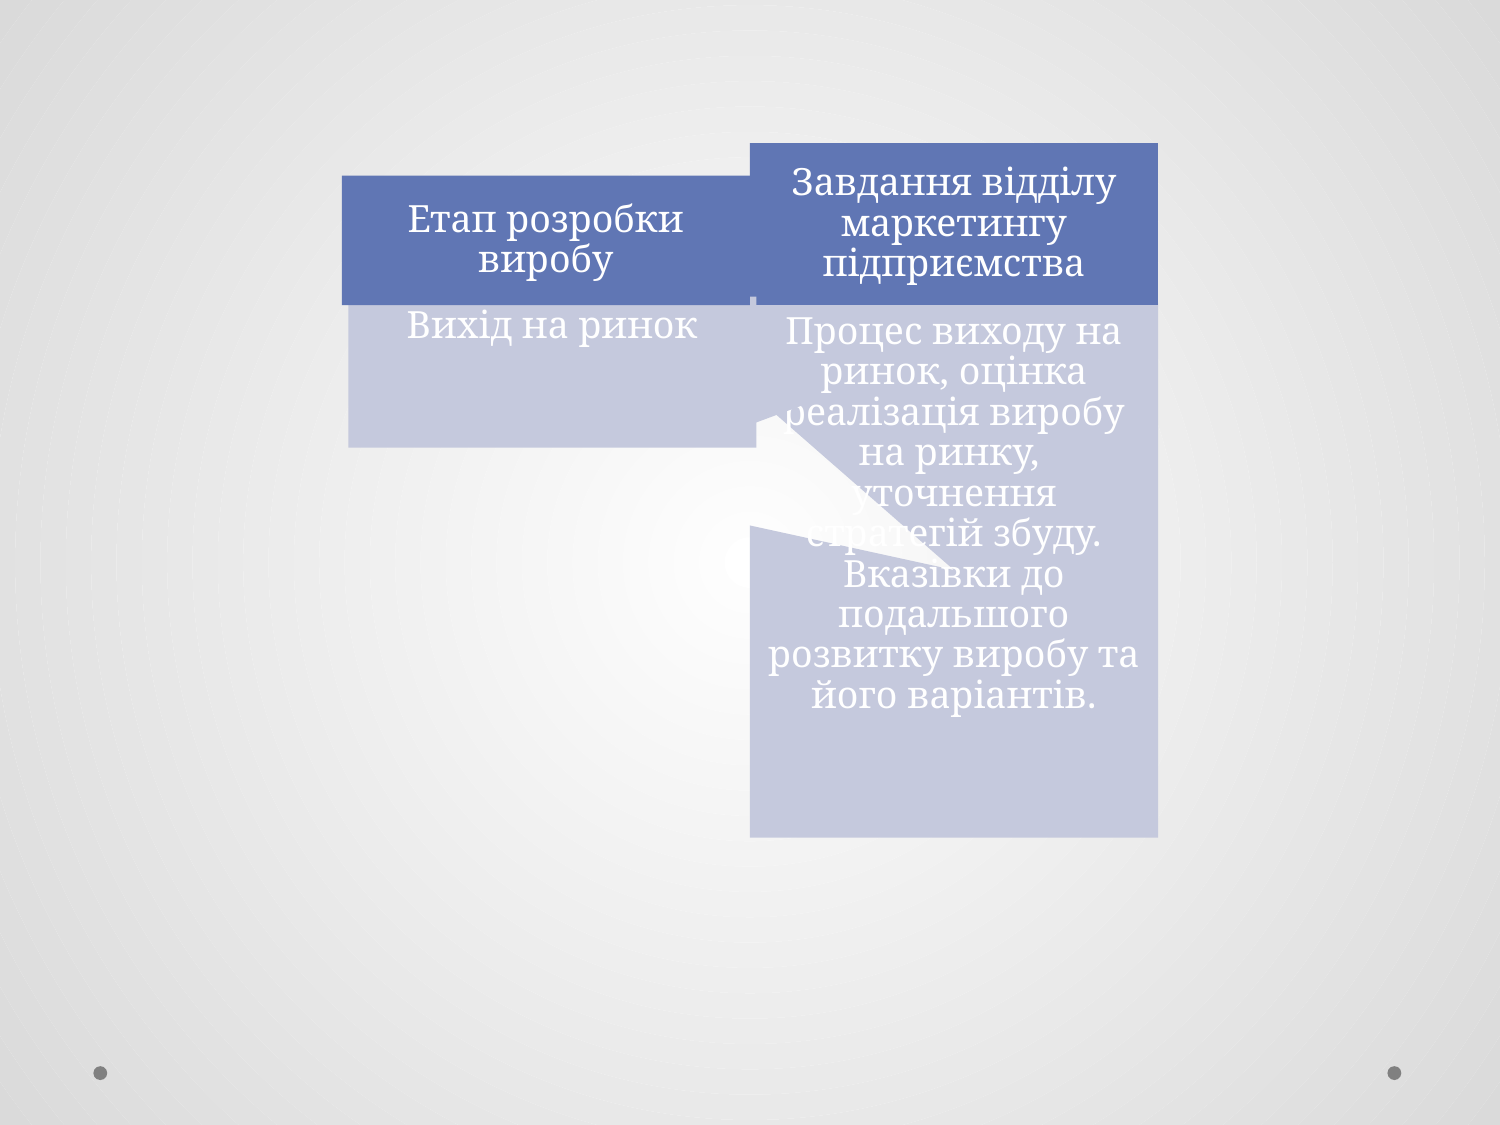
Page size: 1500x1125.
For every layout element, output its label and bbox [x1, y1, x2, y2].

text_box [76, 66, 1424, 1071]
